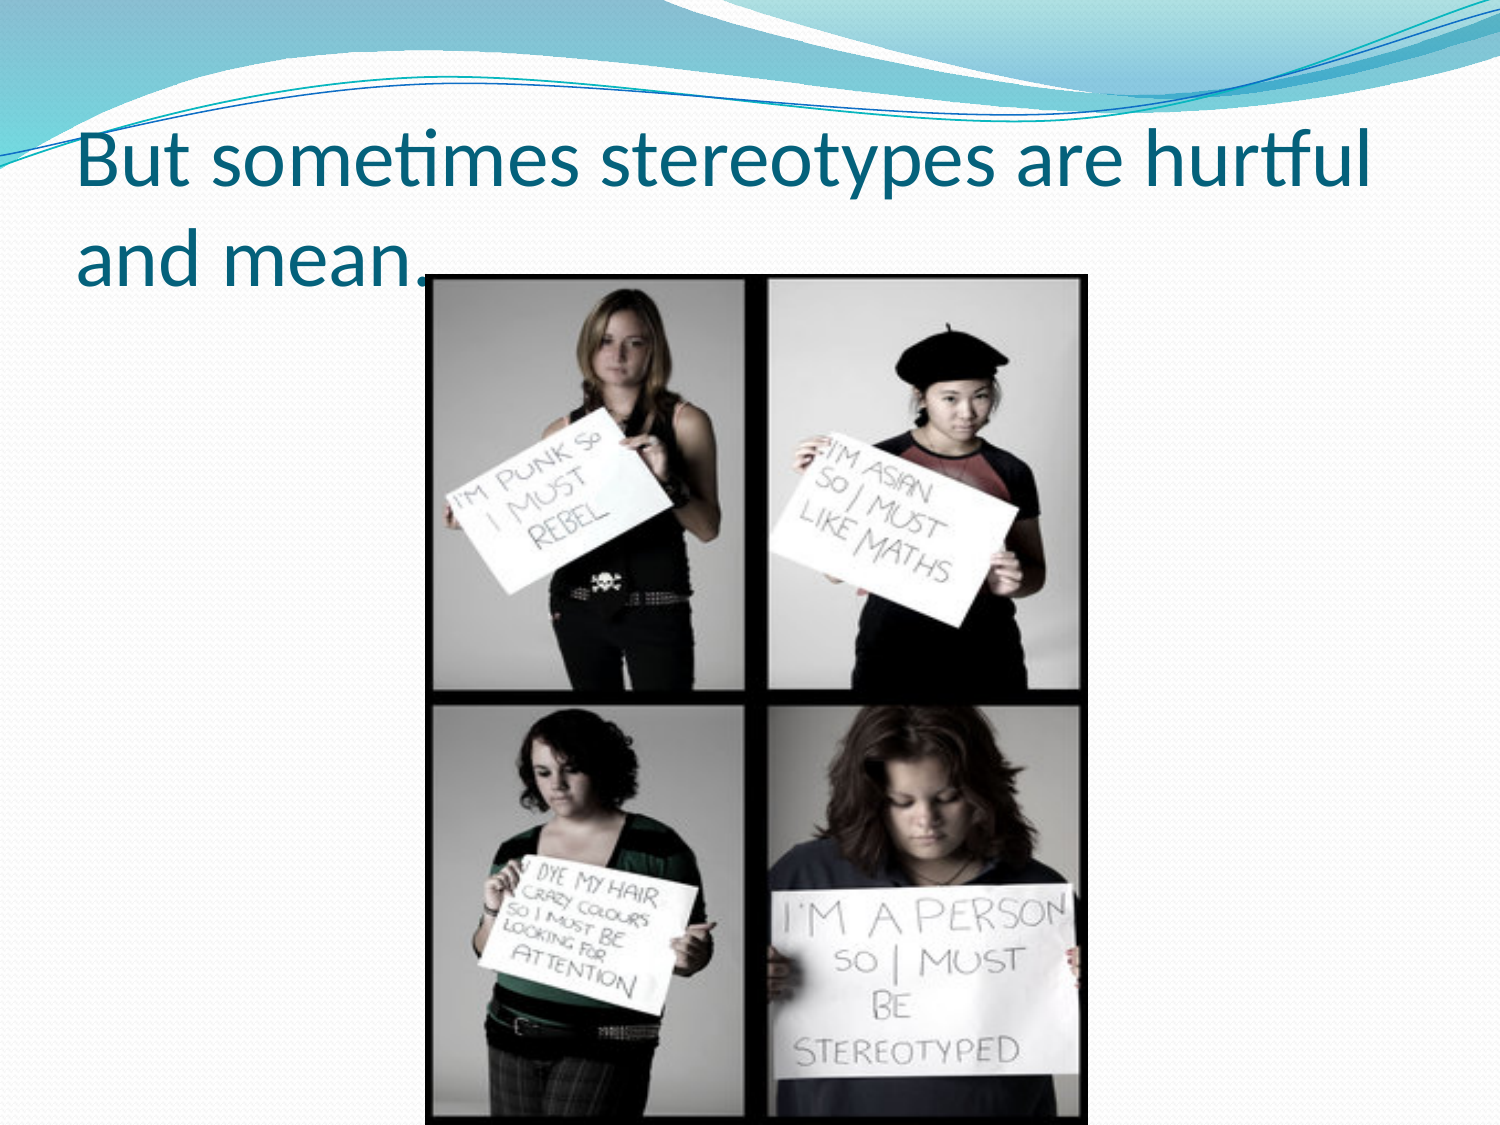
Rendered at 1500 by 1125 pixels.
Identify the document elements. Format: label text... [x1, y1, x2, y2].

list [424, 274, 1088, 1125]
title But sometimes stereotypes are hurtful and mean. [75, 50, 1425, 303]
